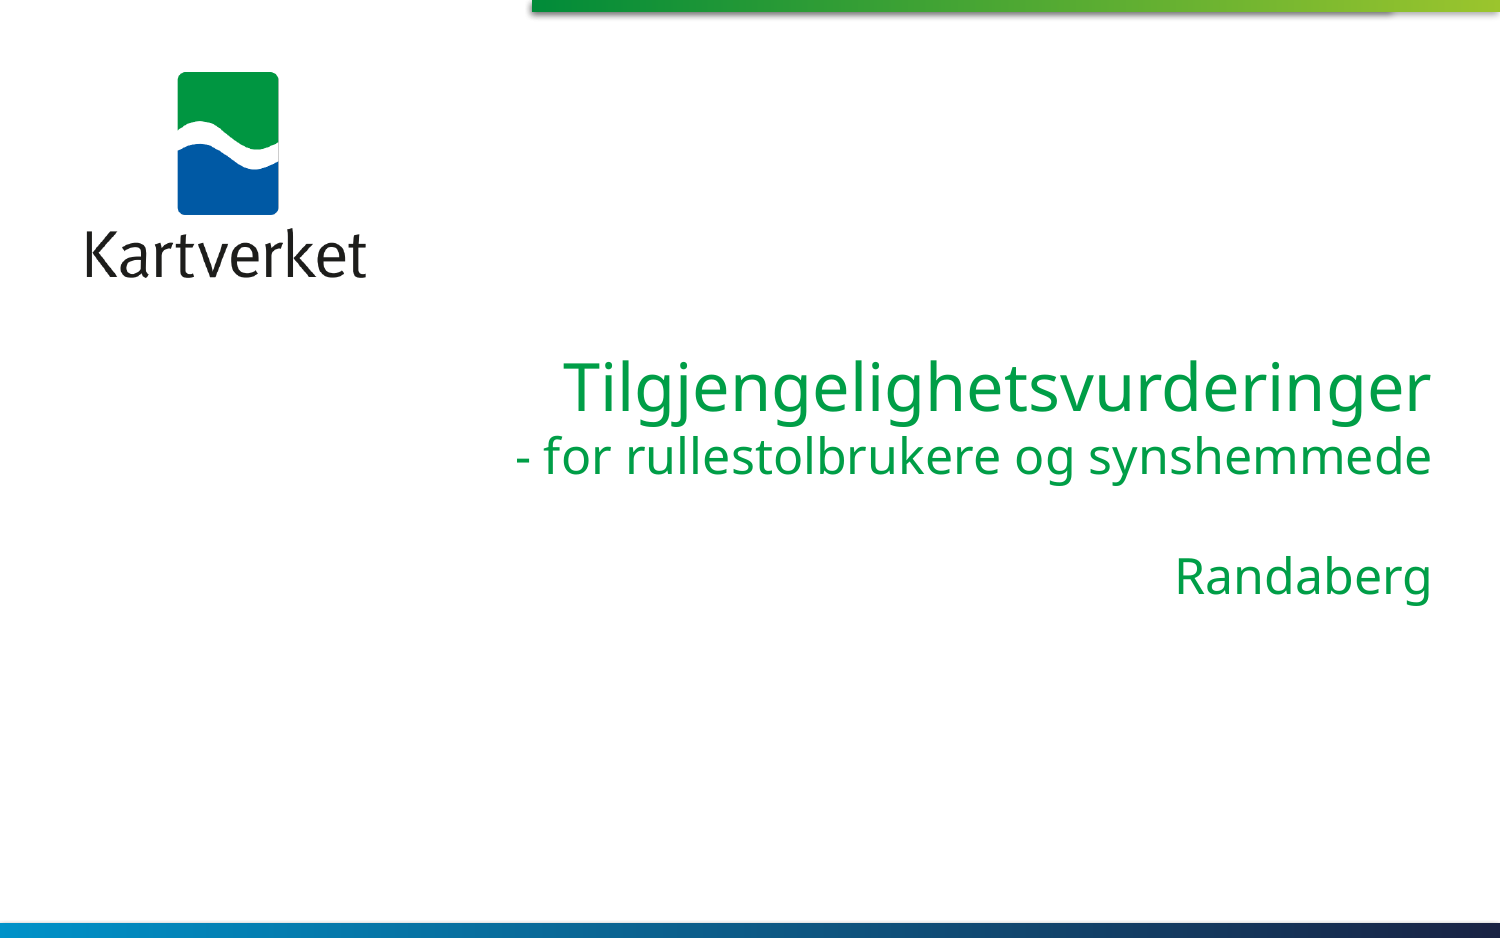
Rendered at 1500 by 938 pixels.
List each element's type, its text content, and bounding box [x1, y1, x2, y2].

text_box Tilgjengelighetsvurderinger - for rullestolbrukere og synshemmede Randaberg [66, 337, 1449, 613]
